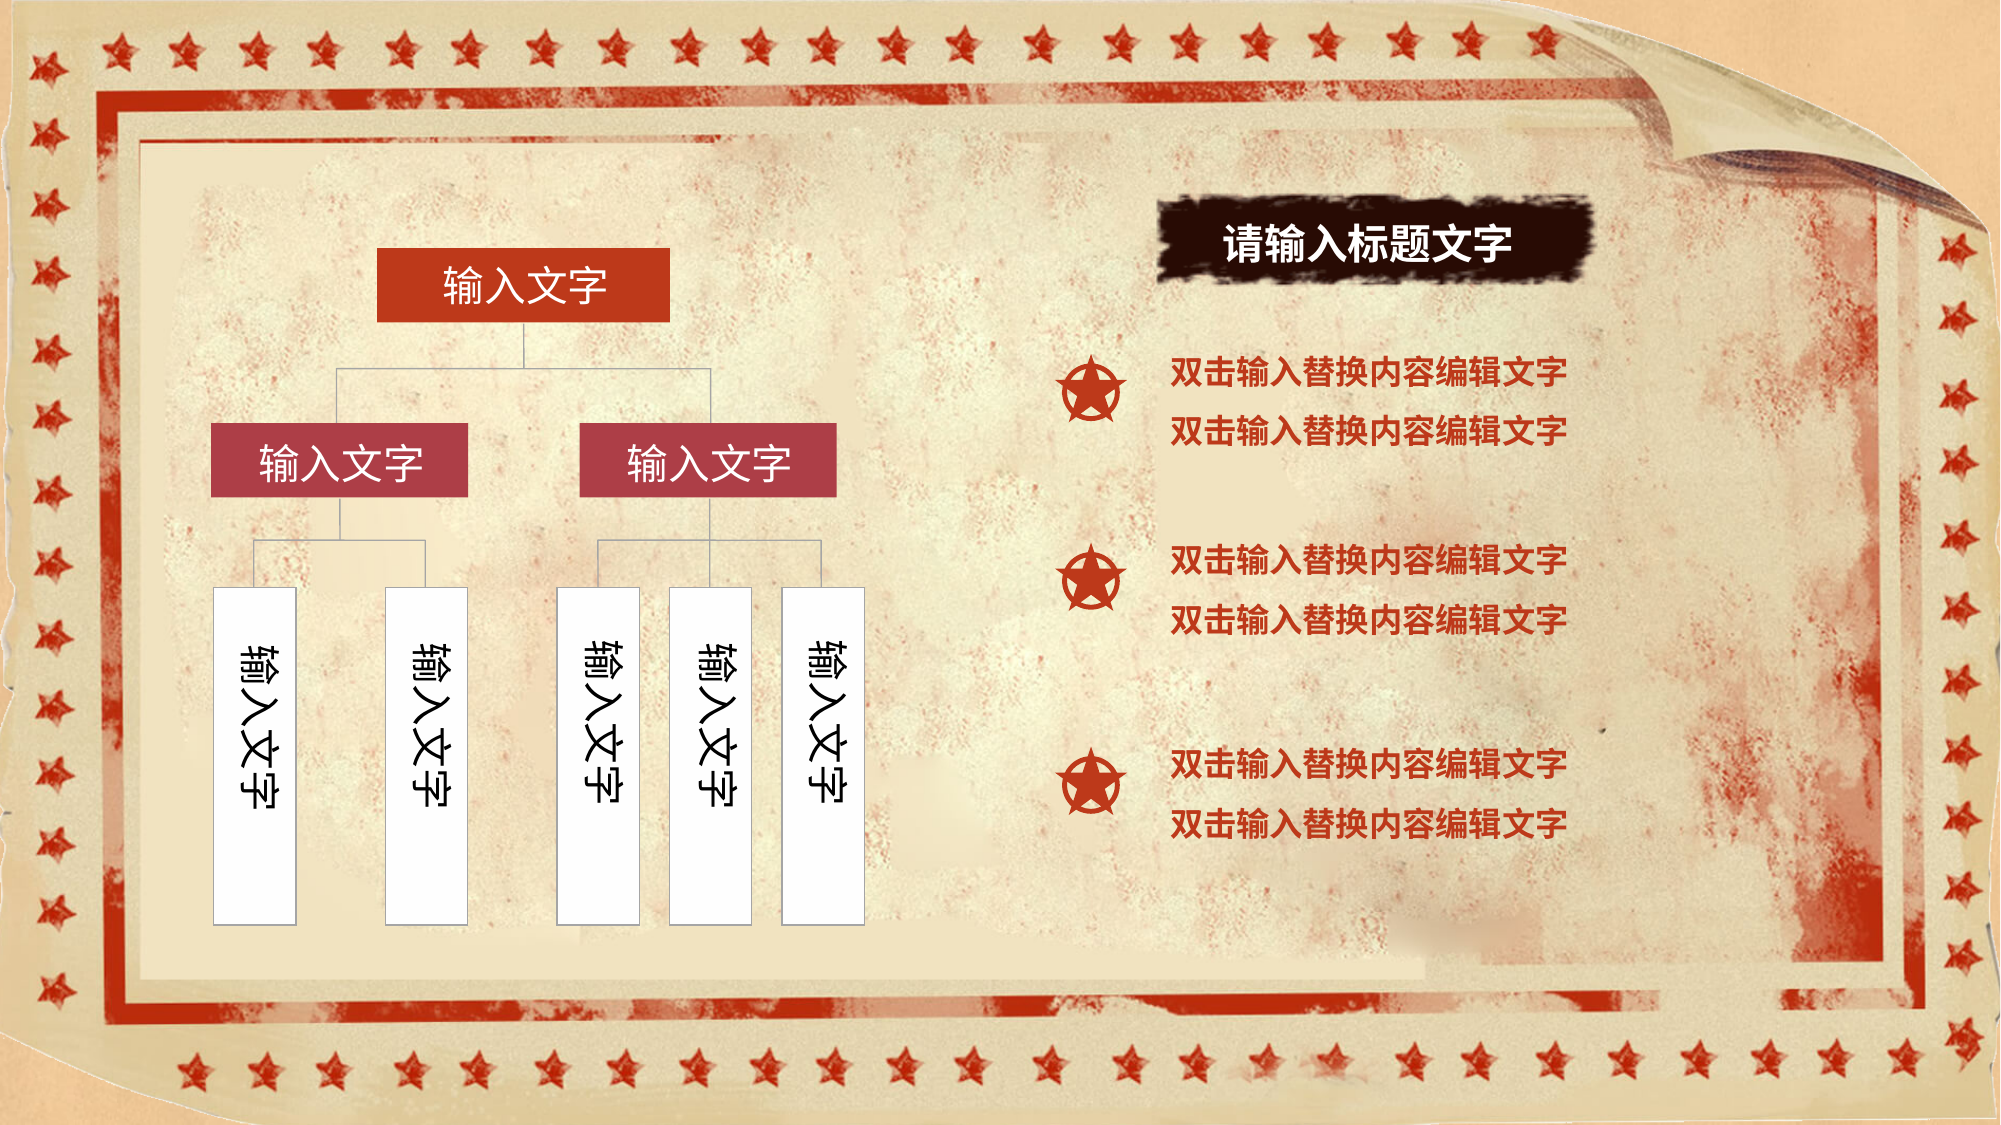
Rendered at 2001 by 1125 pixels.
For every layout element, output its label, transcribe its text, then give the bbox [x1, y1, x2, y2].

text_box 双击输入替换内容编辑文字 双击输入替换内容编辑文字 [1155, 323, 1843, 458]
picture [0, 0, 2001, 1125]
text_box [1054, 353, 1128, 423]
text_box 双击输入替换内容编辑文字 双击输入替换内容编辑文字 [1155, 716, 1843, 851]
text_box [1054, 542, 1128, 611]
text_box [1054, 746, 1128, 816]
text_box 双击输入替换内容编辑文字 双击输入替换内容编辑文字 [1155, 512, 1843, 647]
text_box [211, 248, 865, 926]
